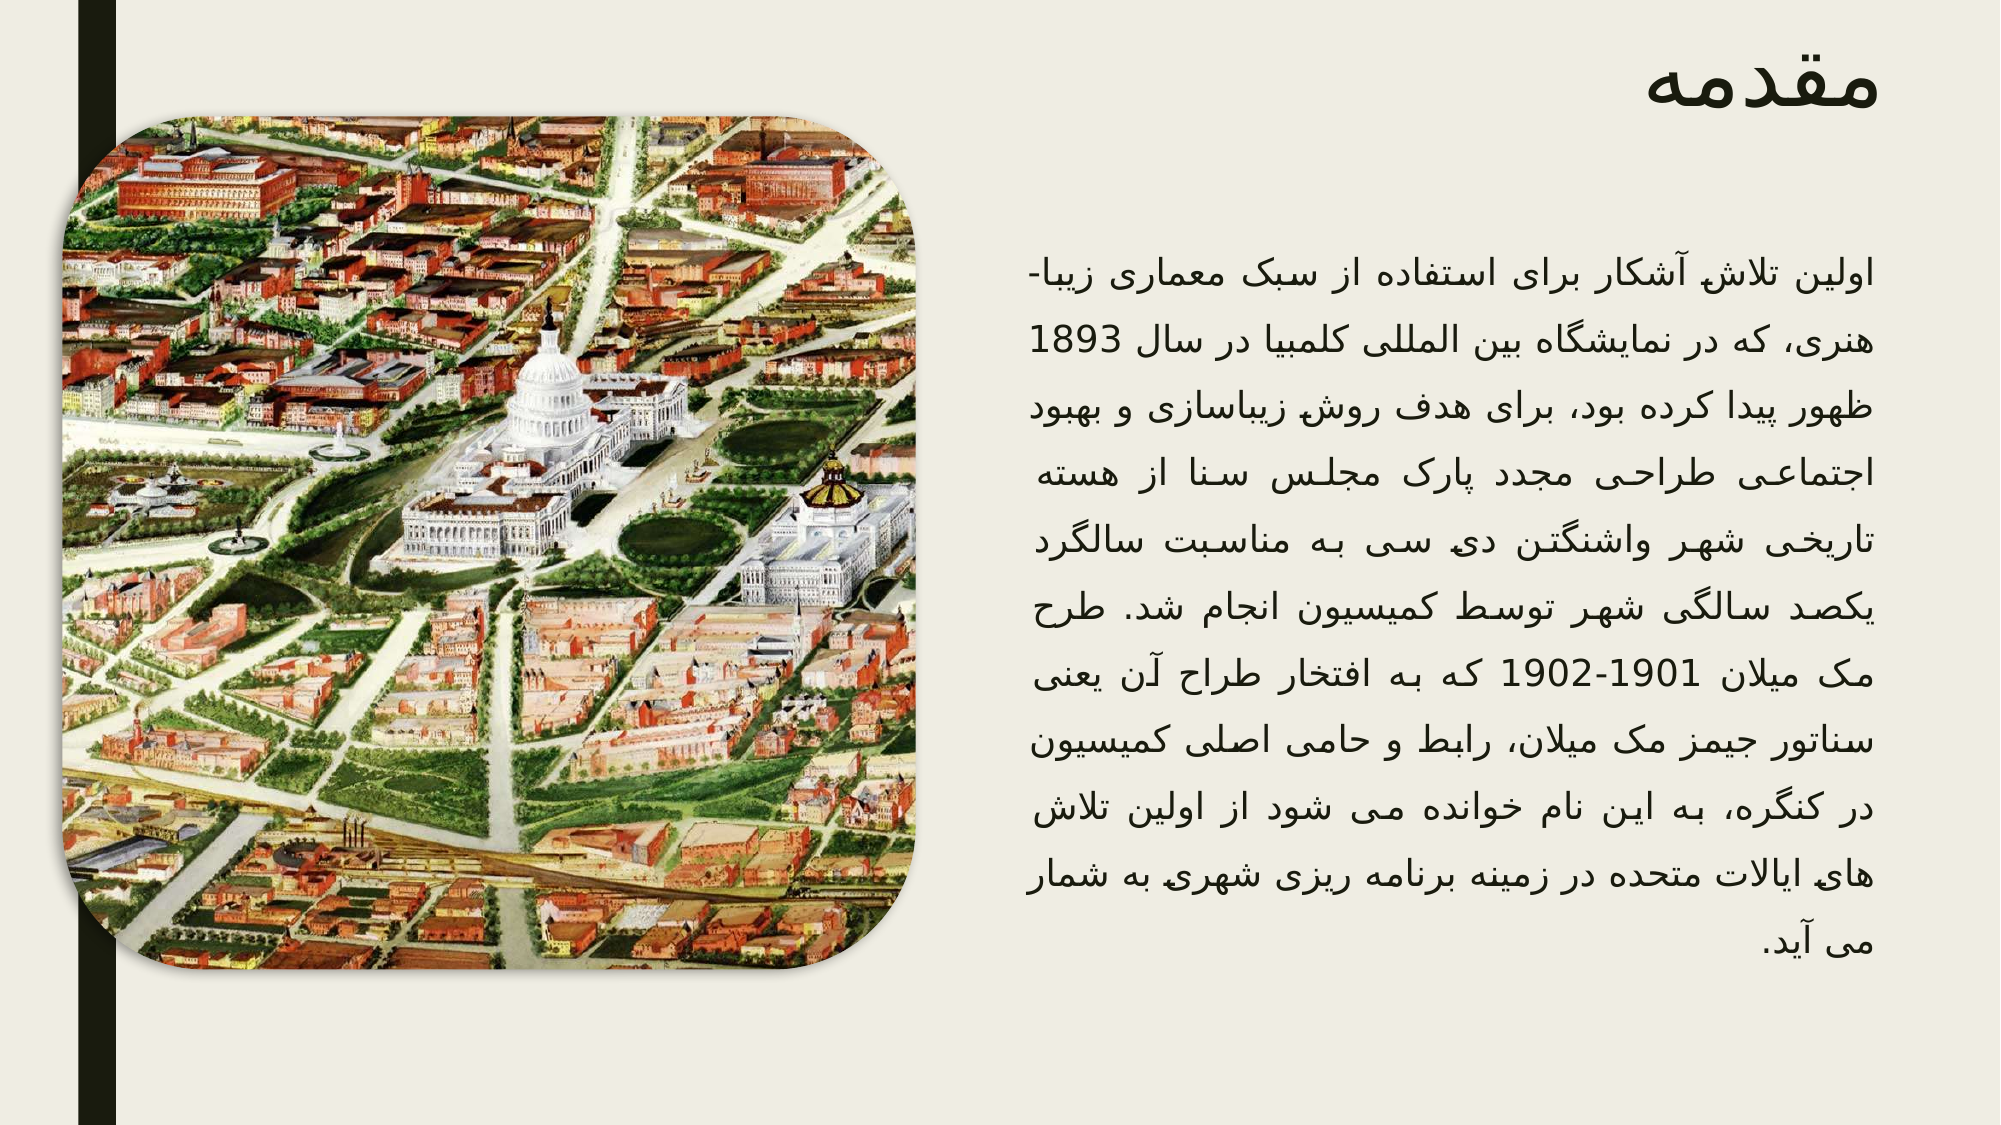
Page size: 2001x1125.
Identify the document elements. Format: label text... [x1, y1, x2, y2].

picture [62, 116, 916, 970]
title مقدمه [300, 20, 1900, 213]
list اولین تلاش آشکار برای استفاده از سبک معماری زیبا-هنری، که در نمایشگاه بین المللی کلمبیا در سال 1893 ظهور پیدا کرده بود، برای هدف روش زیباسازی و بهبود اجتماعی طراحی مجدد پارک مجلس سنا از هسته تاریخی شهر واشنگتن دی سی به مناسبت سالگرد یکصد سالگی شهر توسط کمیسیون انجام شد. طرح مک میلان 1901-1902 که به افتخار طراح آن یعنی سناتور جیمز مک میلان، رابط و حامی اصلی کمیسیون در کنگره، به این نام خوانده می شود از اولین تلاش های ایالات متحده در زمینه برنامه ریزی شهری به شمار می آید. [1012, 218, 1891, 976]
